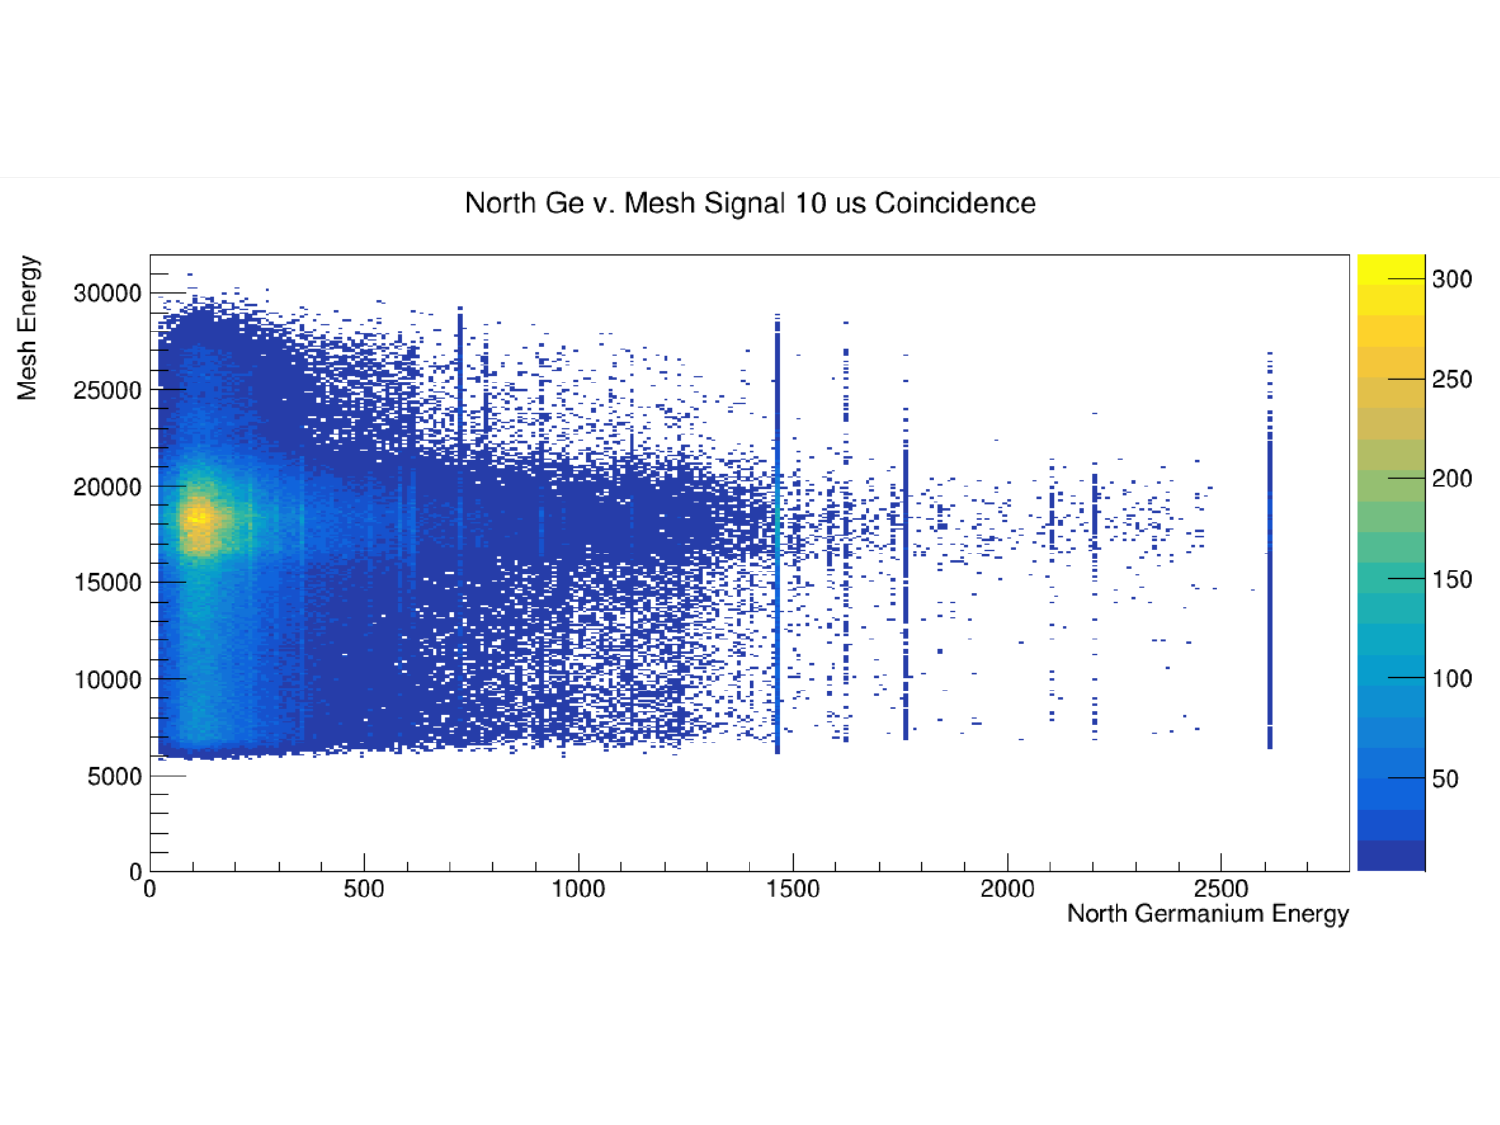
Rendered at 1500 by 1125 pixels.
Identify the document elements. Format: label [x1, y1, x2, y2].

picture [0, 177, 1500, 948]
